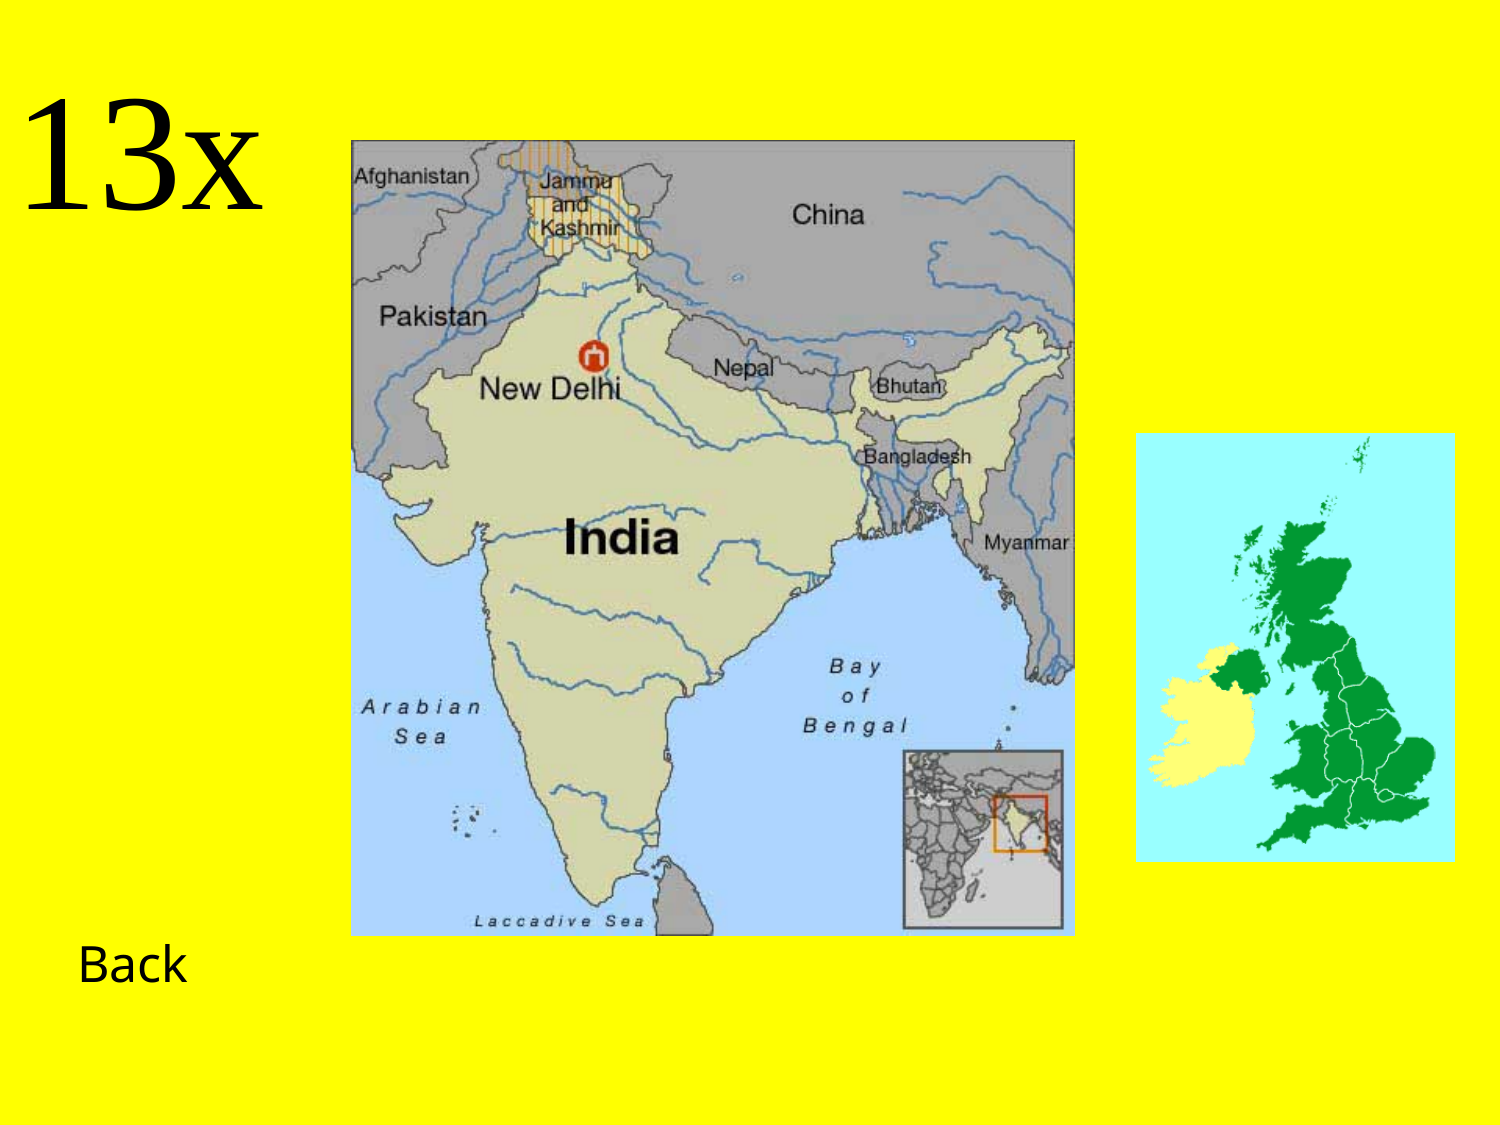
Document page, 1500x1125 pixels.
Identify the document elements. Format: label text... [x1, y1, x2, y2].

text_box Back [62, 924, 300, 1000]
text_box 13x [0, 35, 340, 250]
picture [1136, 433, 1455, 862]
picture [351, 140, 1076, 937]
